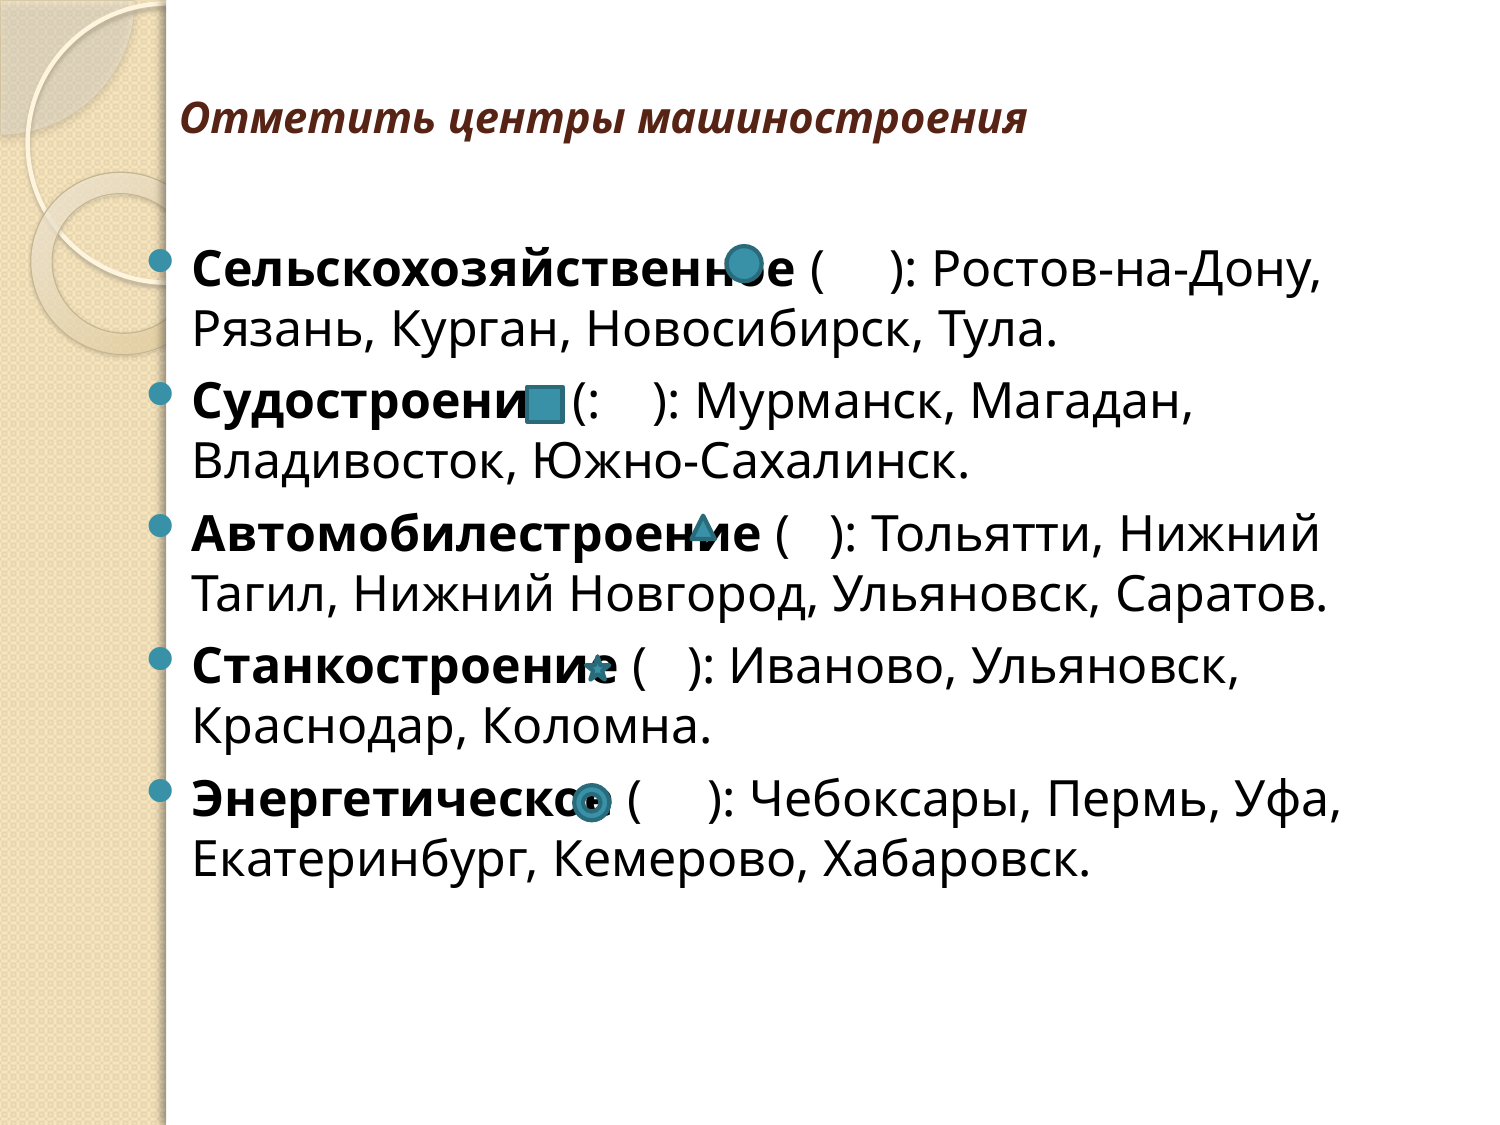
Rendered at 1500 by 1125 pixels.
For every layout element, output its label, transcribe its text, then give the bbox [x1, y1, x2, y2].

text_box [525, 385, 565, 424]
text_box [572, 783, 612, 823]
list Сельскохозяйственное ( ): Ростов-на-Дону, Рязань, Курган, Новосибирск, Тула. Судостроение (: ): Мурманск, Магадан, Владивосток, Южно-Сахалинск. Автомобилестроение ( ): Тольятти, Нижний Тагил, Нижний Новгород, Ульяновск, Саратов. Станкостроение ( ): Иваново, Ульяновск, Краснодар, Коломна. Энергетическое ( ): Чебоксары, Пермь, Уфа, Екатеринбург, Кемерово, Хабаровск. [117, 228, 1466, 1125]
text_box [689, 513, 717, 542]
text_box [724, 244, 764, 284]
title Отметить центры машиностроения [164, 82, 1394, 213]
text_box [583, 654, 612, 682]
